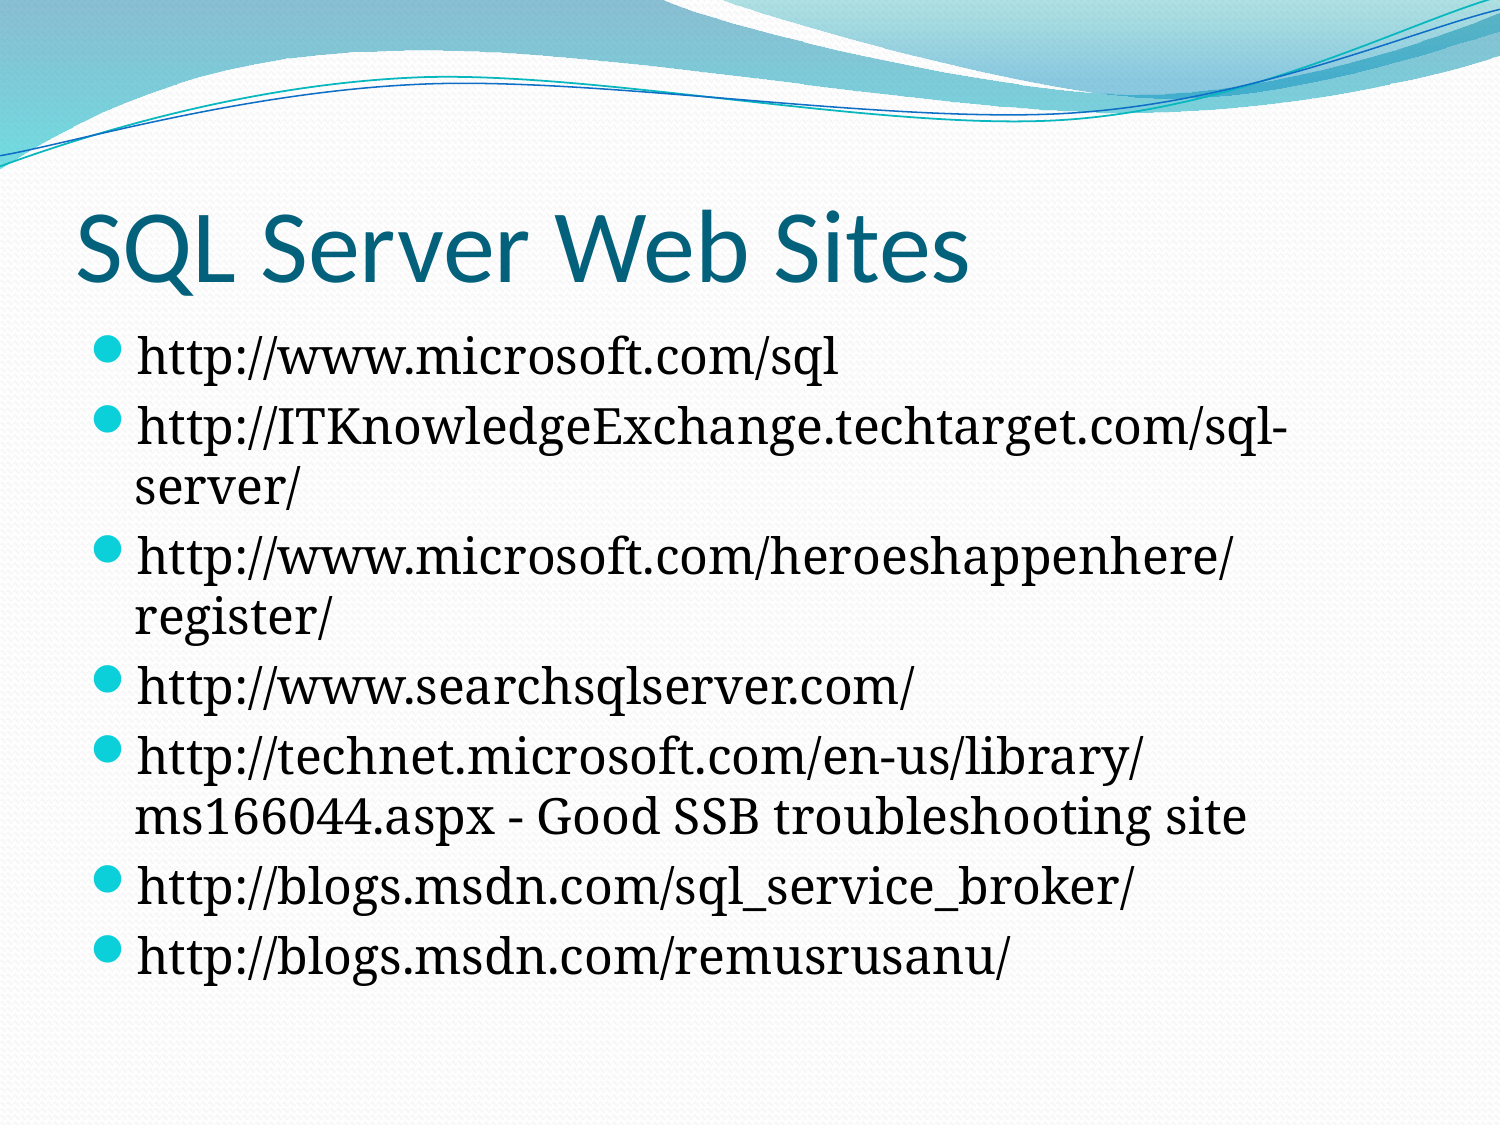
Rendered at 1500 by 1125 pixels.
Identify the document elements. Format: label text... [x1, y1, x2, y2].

list http://www.microsoft.com/sql http://ITKnowledgeExchange.techtarget.com/sql-server/ http://www.microsoft.com/heroeshappenhere/register/ http://www.searchsqlserver.com/ http://technet.microsoft.com/en-us/library/ms166044.aspx - Good SSB troubleshooting site http://blogs.msdn.com/sql_service_broker/ http://blogs.msdn.com/remusrusanu/ [75, 317, 1425, 1038]
title SQL Server Web Sites [75, 115, 1425, 303]
